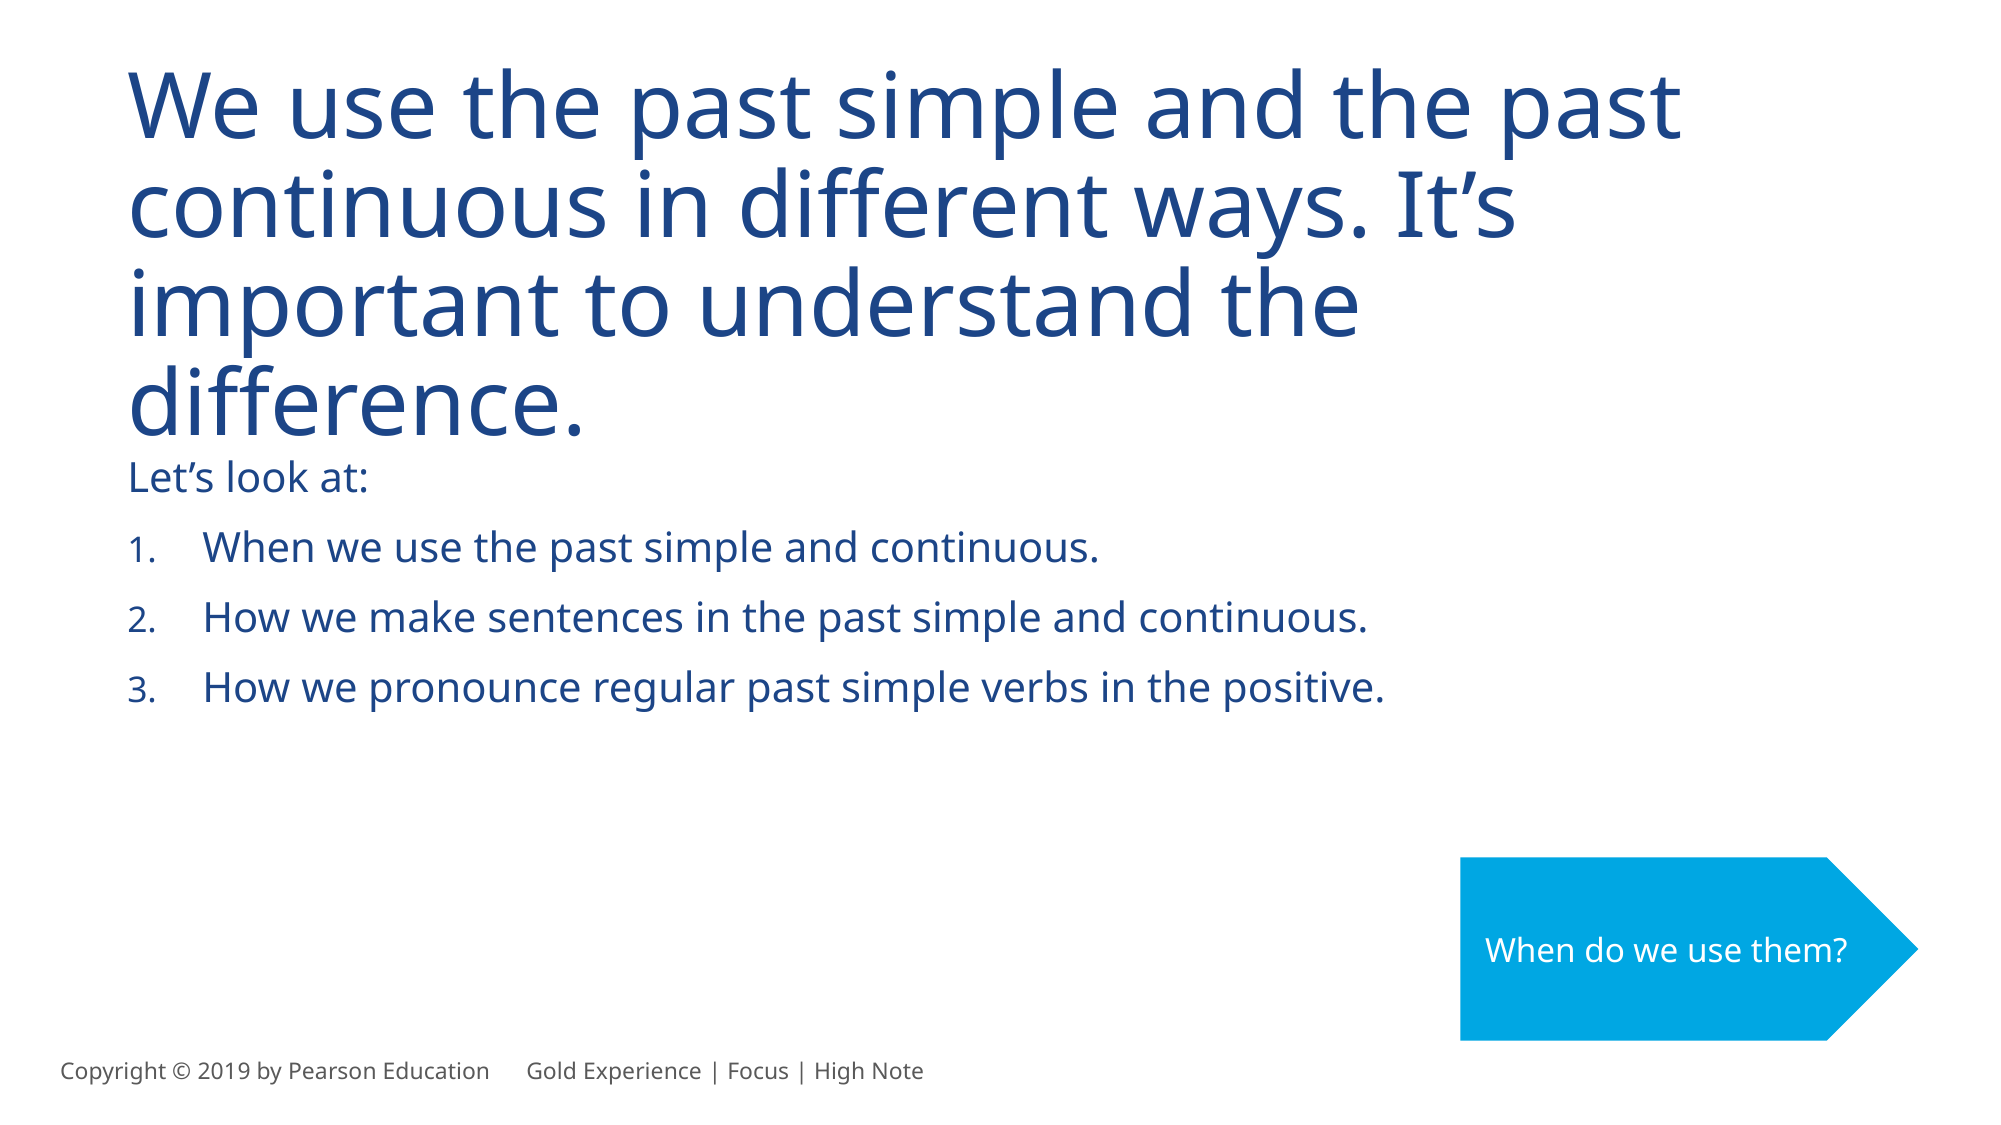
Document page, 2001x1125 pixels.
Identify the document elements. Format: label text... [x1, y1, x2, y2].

text_box We use the past simple and the past continuous in different ways. It’s important to understand the difference. [112, 125, 1763, 390]
text_box Let’s look at: When we use the past simple and continuous. How we make sentences in the past simple and continuous. How we pronounce regular past simple verbs in the positive. [112, 449, 1763, 822]
text_box When do we use them? [1458, 855, 1921, 1043]
footer Copyright © 2019 by Pearson Education Gold Experience | Focus | High Note [45, 1040, 1084, 1101]
